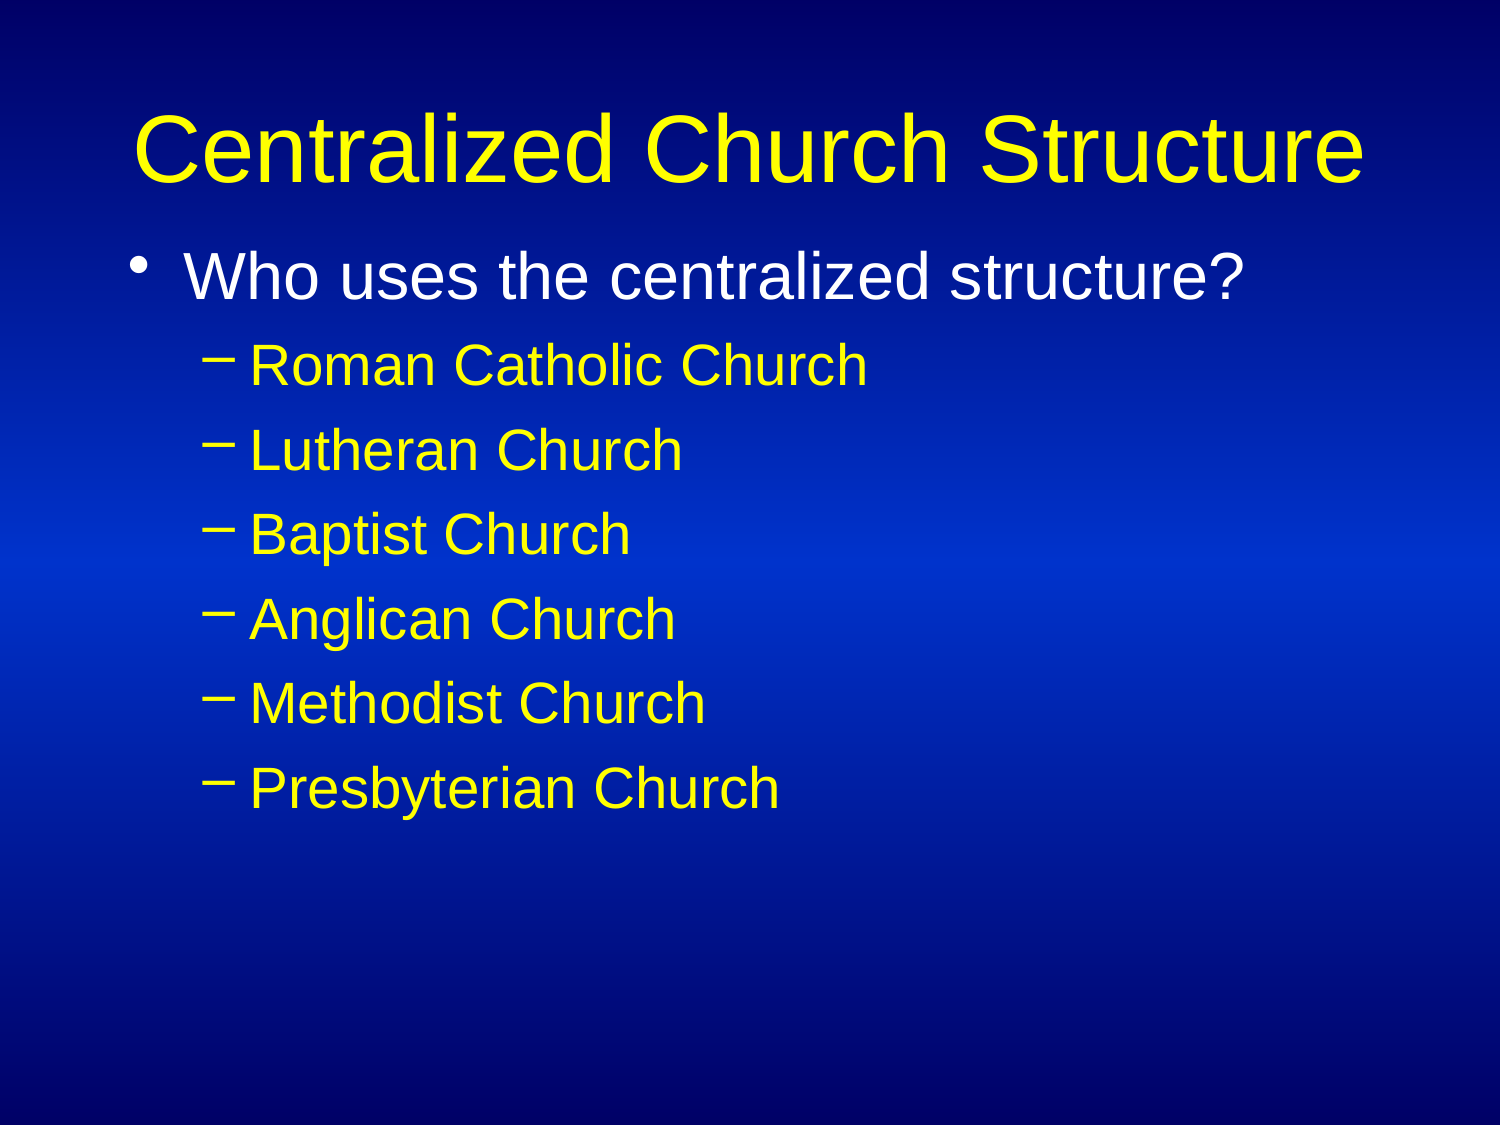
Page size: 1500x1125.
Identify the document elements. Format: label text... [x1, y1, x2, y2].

title Centralized Church Structure [37, 50, 1463, 238]
list Who uses the centralized structure? Roman Catholic Church Lutheran Church Baptist Church Anglican Church Methodist Church Presbyterian Church [112, 224, 1463, 1050]
